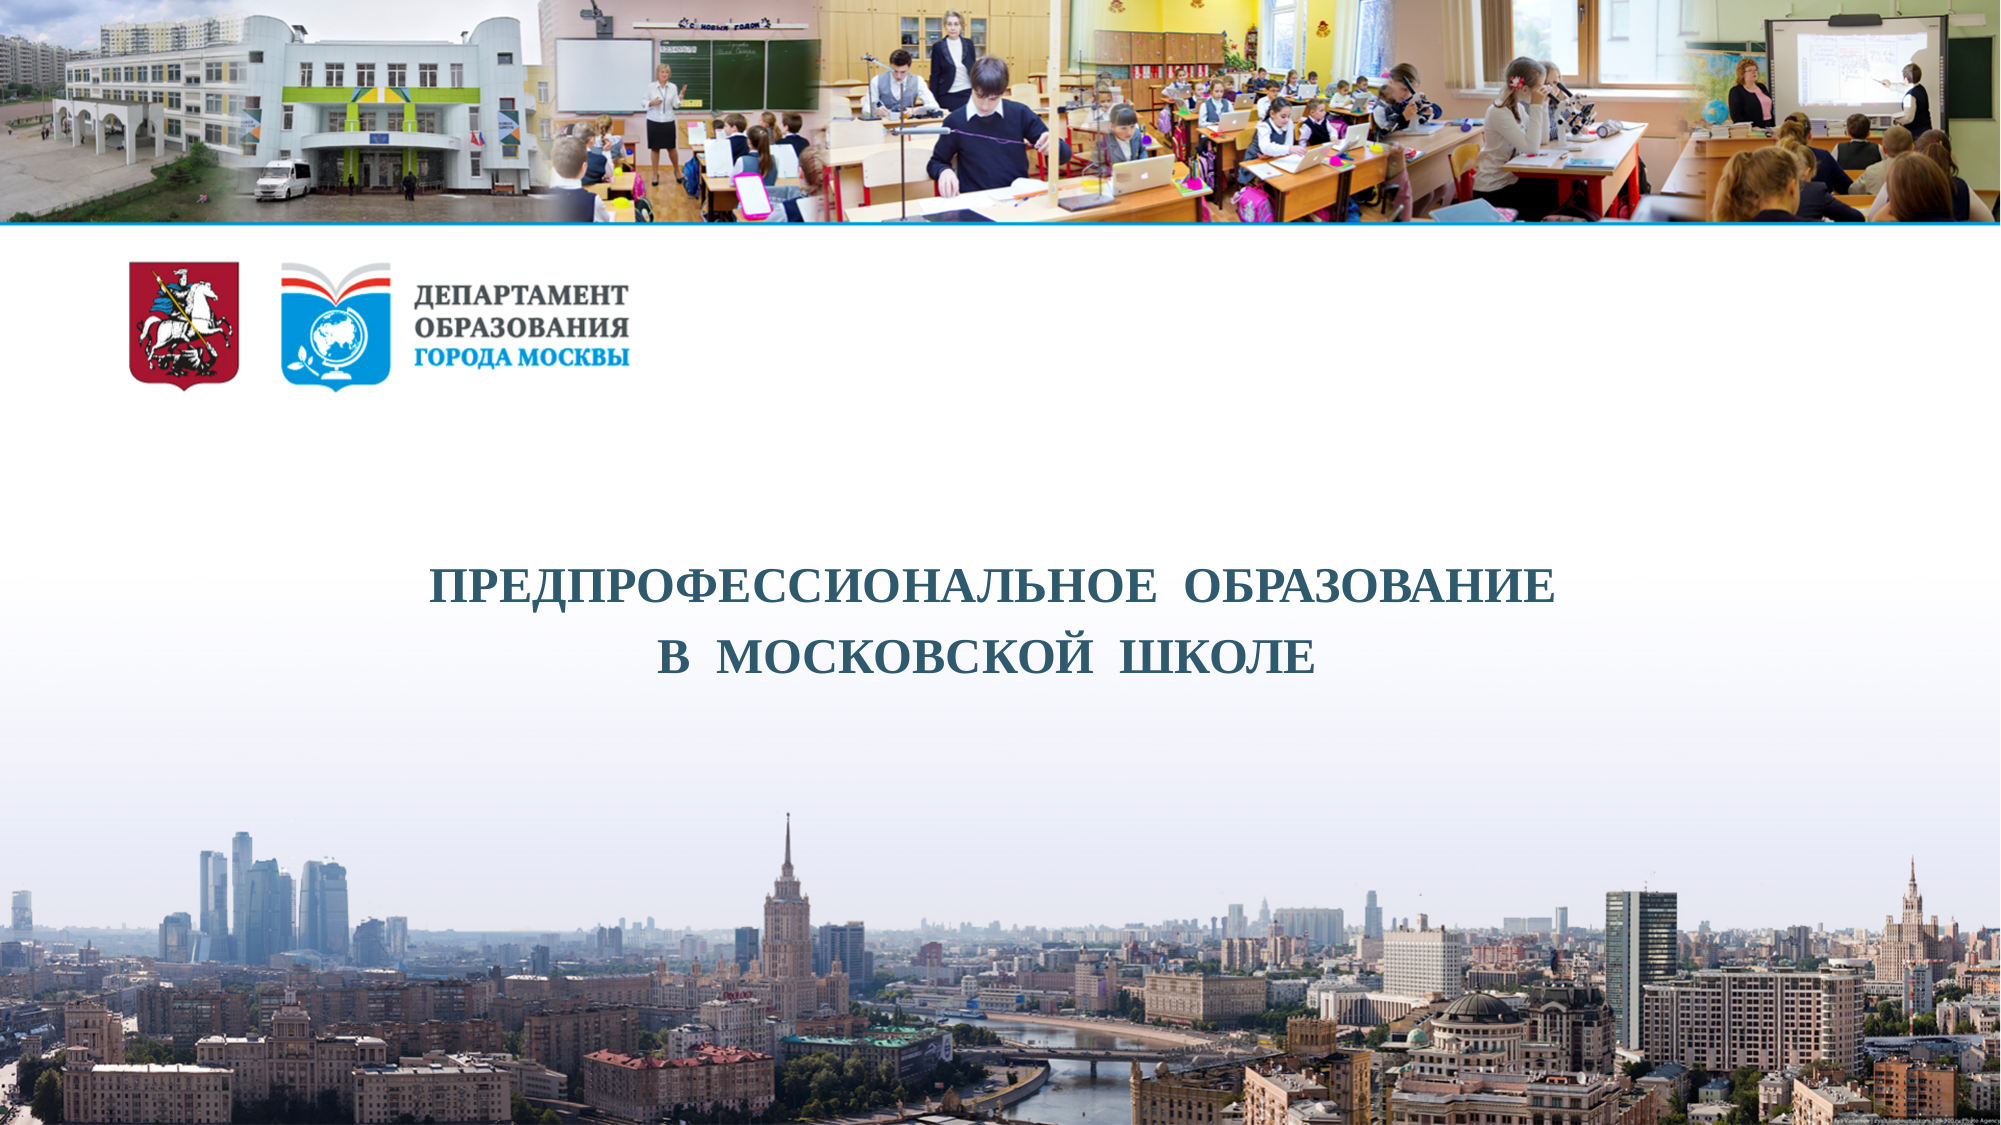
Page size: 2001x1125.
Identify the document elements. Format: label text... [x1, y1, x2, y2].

picture [0, 226, 2001, 1125]
text_box Предпрофессиональное образование В московской школе [0, 534, 2000, 691]
picture [0, 0, 2001, 222]
